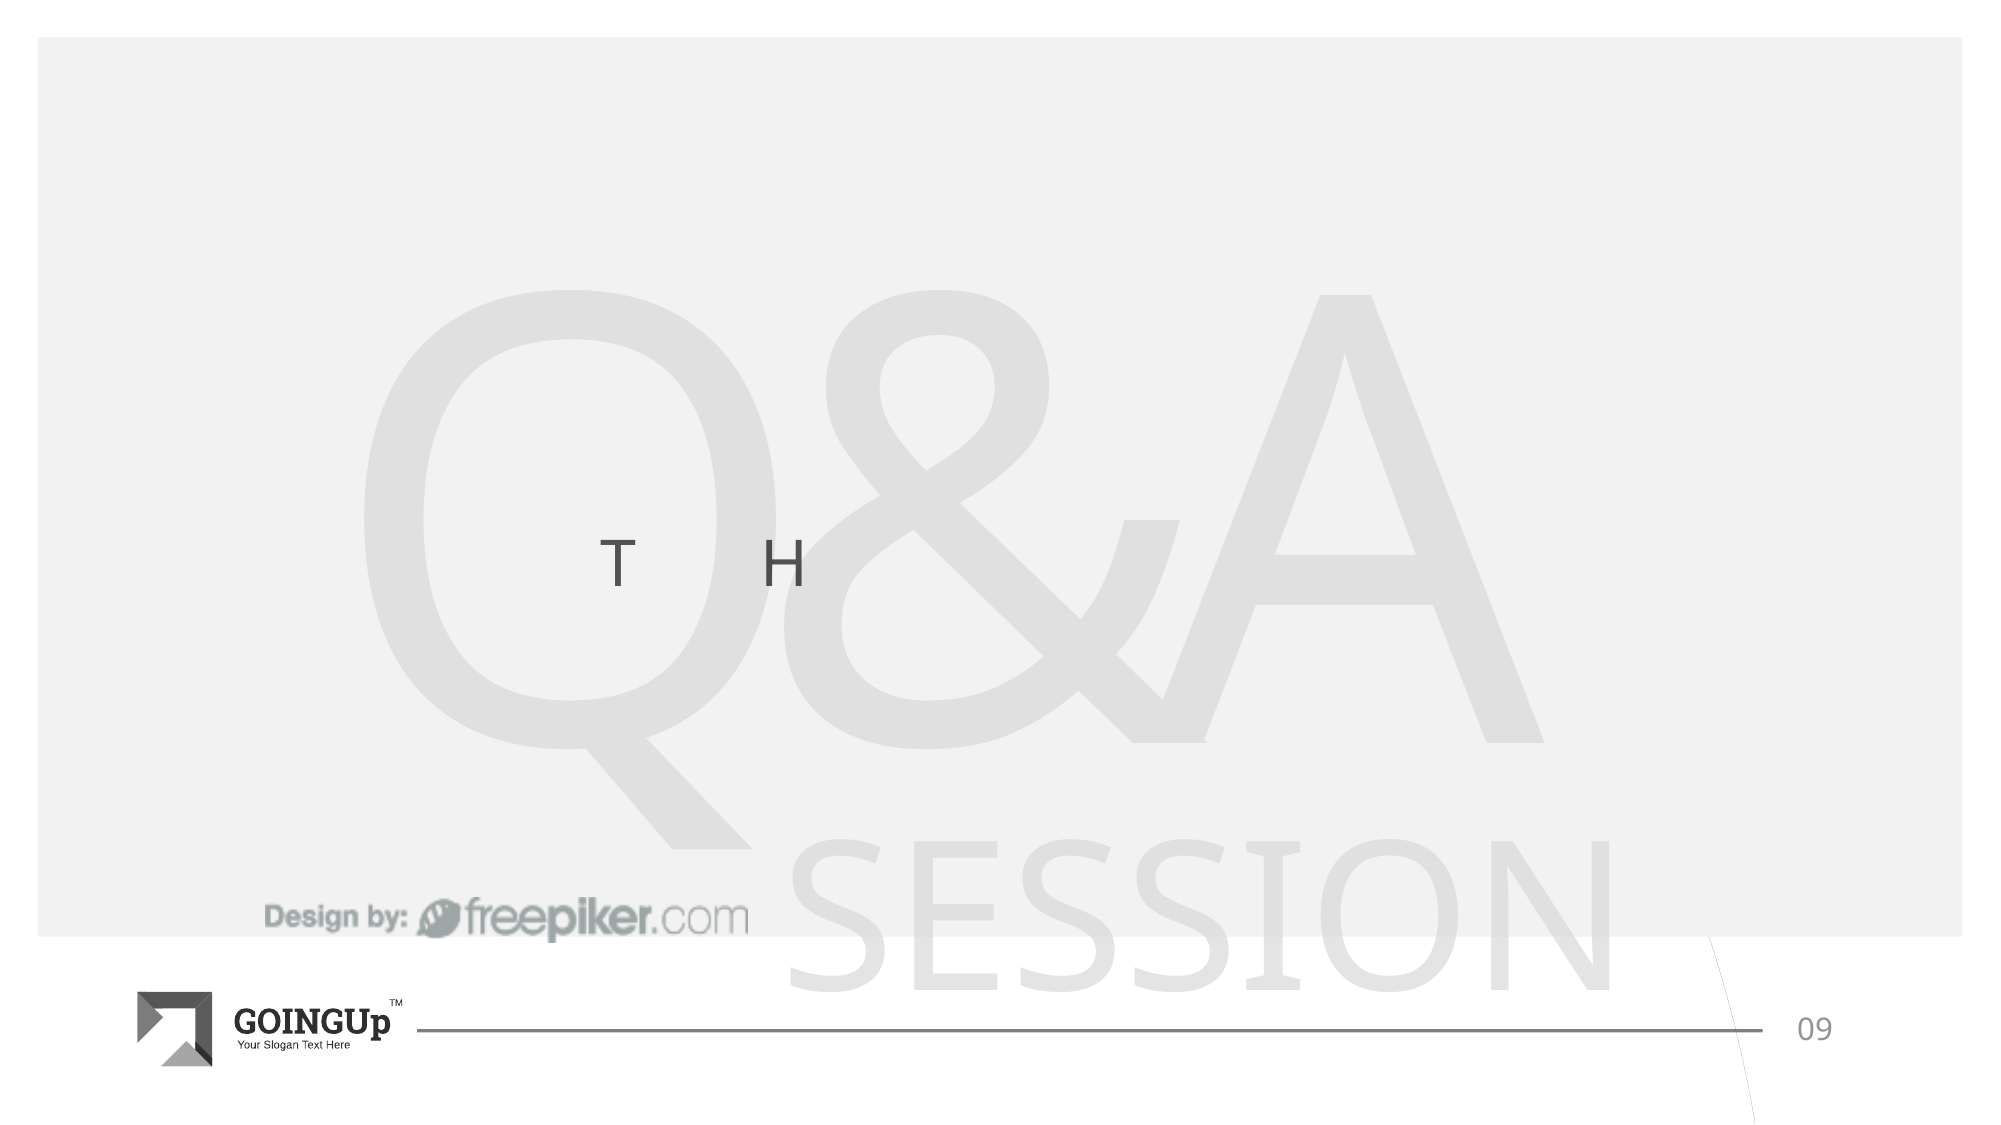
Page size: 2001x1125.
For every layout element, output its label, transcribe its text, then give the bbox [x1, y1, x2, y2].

text_box [36, 36, 1963, 938]
text_box SESSION [682, 649, 1728, 1040]
picture [265, 897, 748, 943]
text_box Q&A [206, 486, 1666, 876]
slide_number 09 [1767, 983, 1863, 1079]
text_box THANKS [506, 514, 1569, 607]
